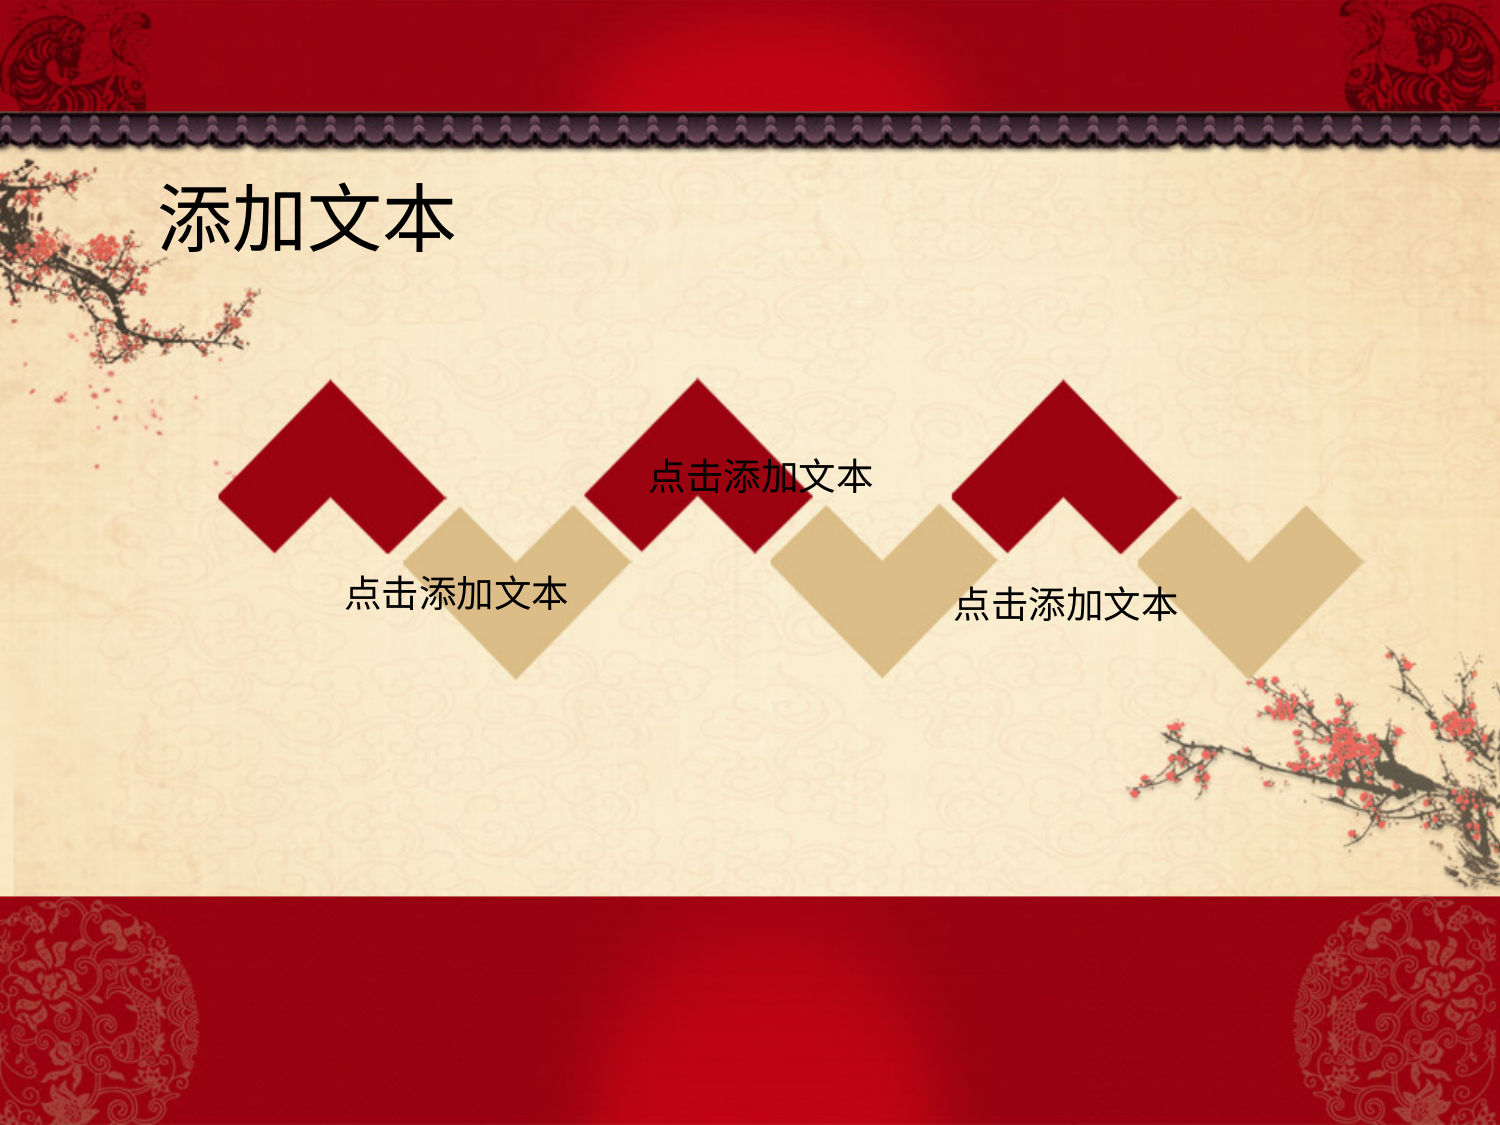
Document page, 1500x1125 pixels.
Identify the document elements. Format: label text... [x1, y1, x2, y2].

text_box 点击添加文本 [634, 445, 889, 505]
text_box 点击添加文本 [329, 562, 585, 623]
text_box 点击添加文本 [938, 574, 1194, 634]
picture [0, 0, 1500, 1125]
text_box 添加文本 [142, 163, 473, 269]
